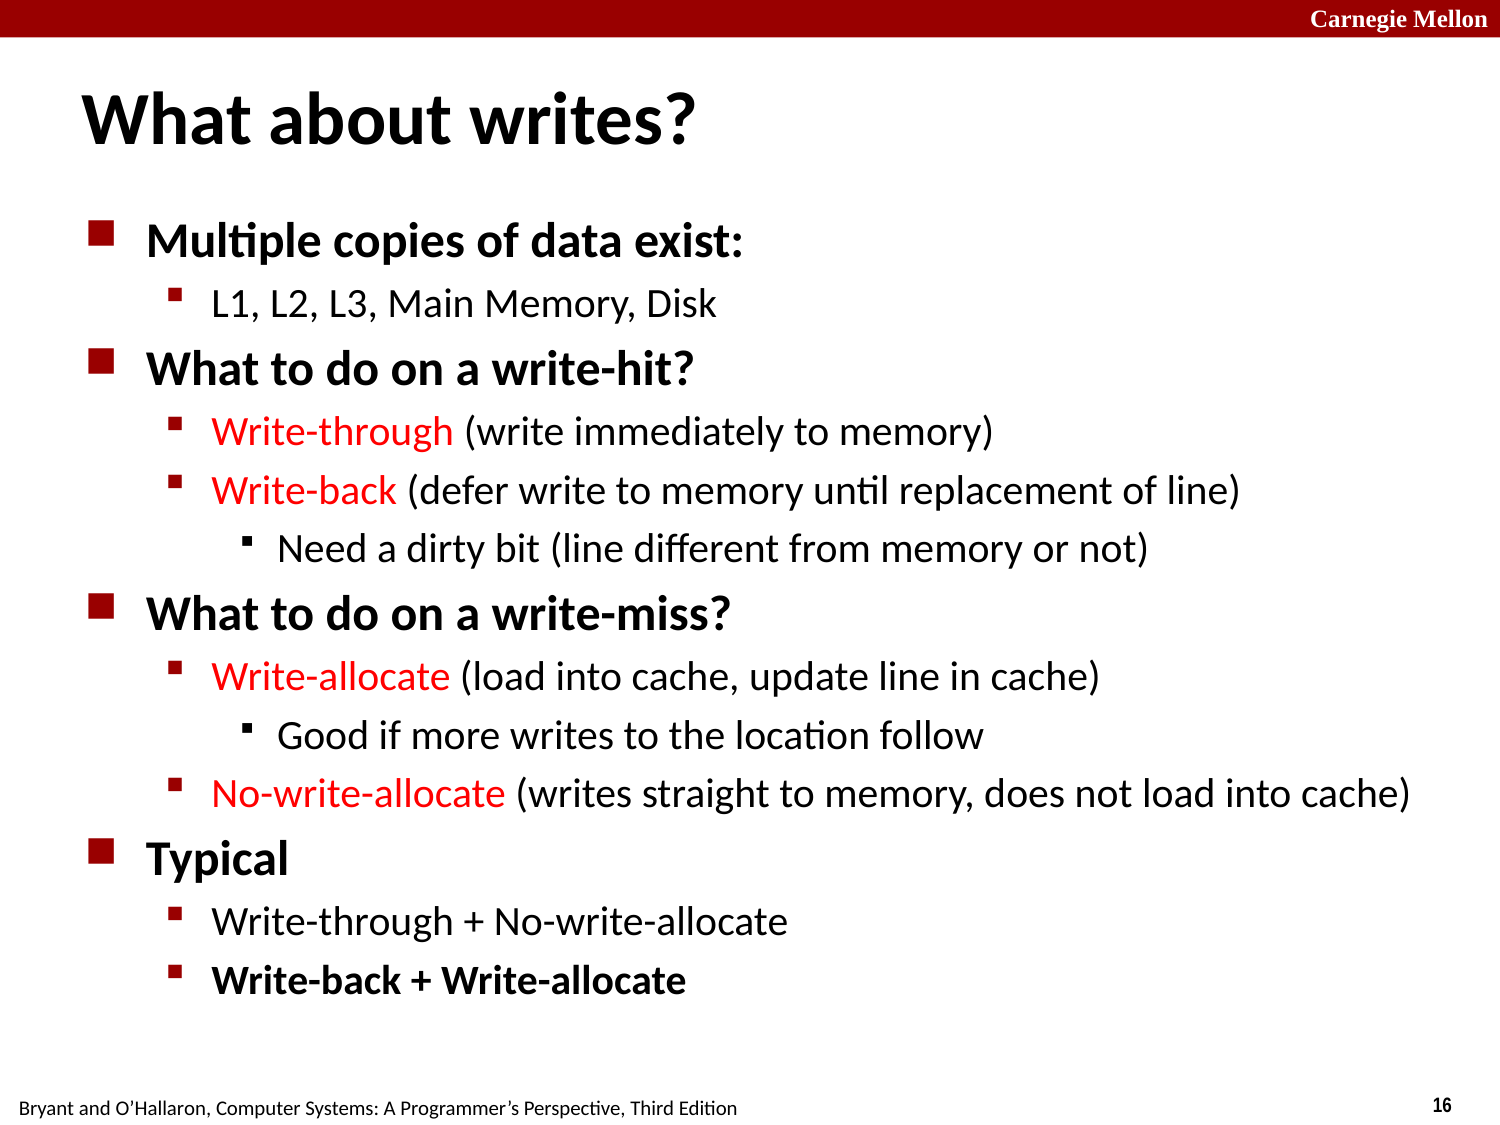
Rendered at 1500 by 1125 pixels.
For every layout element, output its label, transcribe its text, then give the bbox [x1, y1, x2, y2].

list Multiple copies of data exist: L1, L2, L3, Main Memory, Disk What to do on a write-hit? Write-through (write immediately to memory) Write-back (defer write to memory until replacement of line) Need a dirty bit (line different from memory or not) What to do on a write-miss? Write-allocate (load into cache, update line in cache) Good if more writes to the location follow No-write-allocate (writes straight to memory, does not load into cache) Typical Write-through + No-write-allocate Write-back + Write-allocate [74, 199, 1438, 1074]
title What about writes? [66, 50, 1497, 180]
